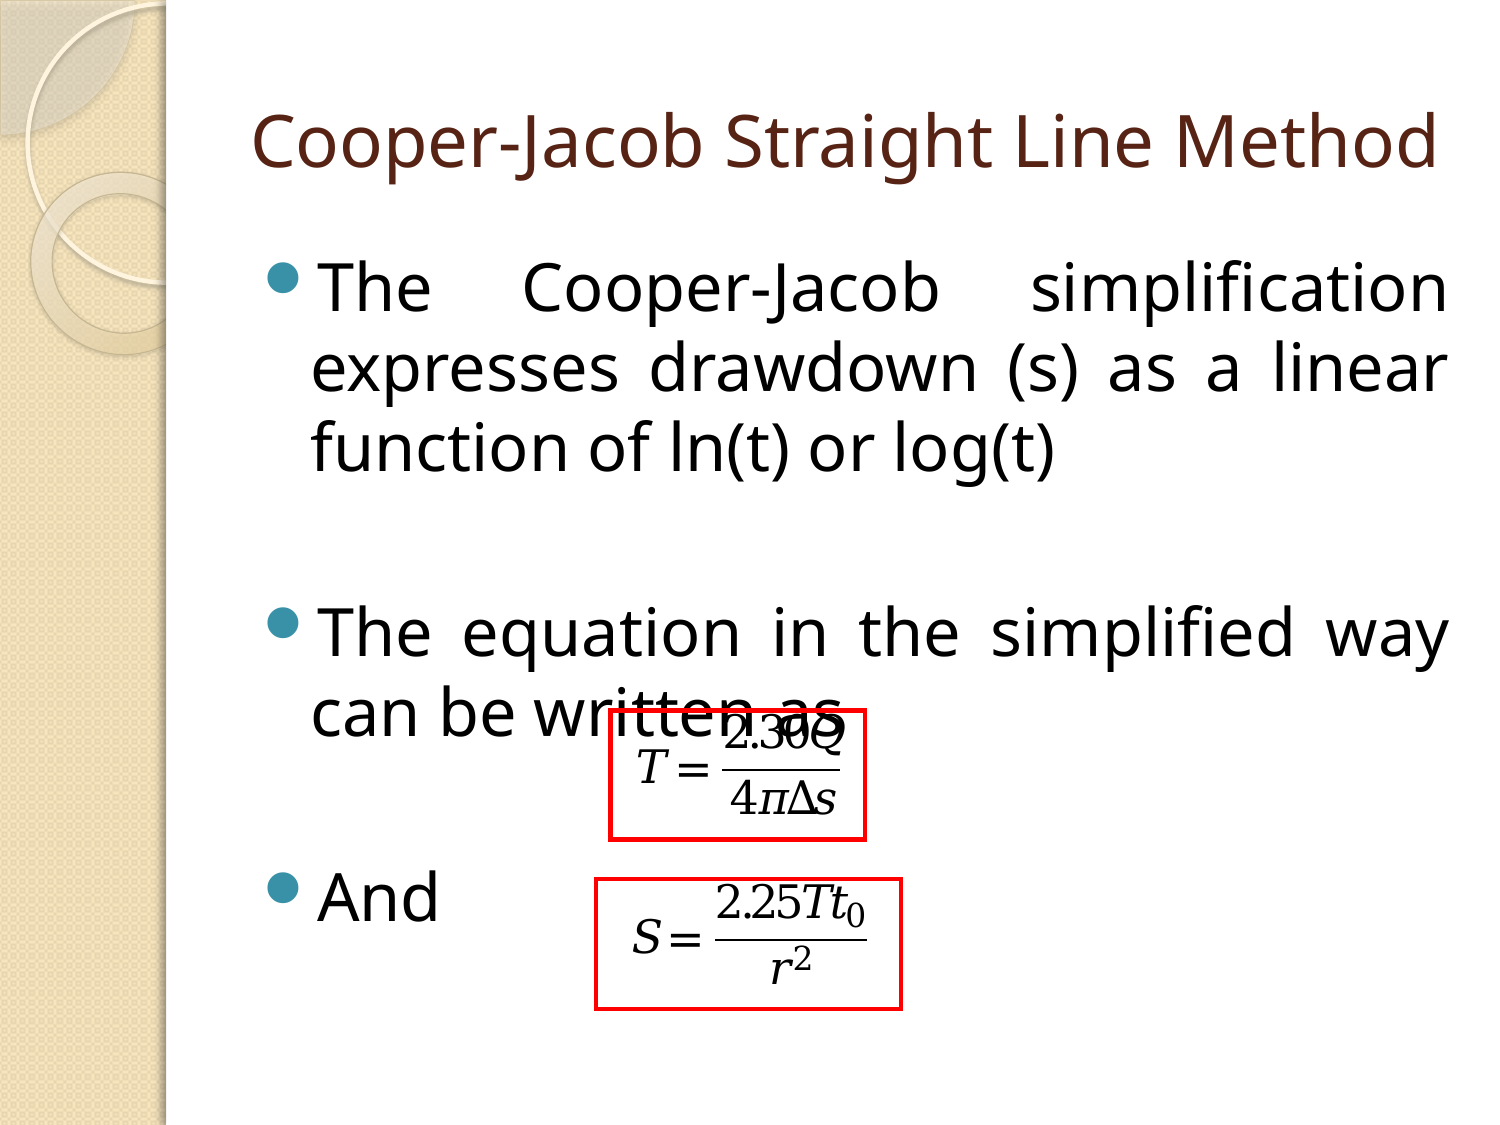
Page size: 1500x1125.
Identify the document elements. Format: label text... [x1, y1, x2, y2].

list The Cooper-Jacob simplification expresses drawdown (s) as a linear function of ln(t) or log(t) The equation in the simplified way can be written as And [235, 237, 1466, 1025]
picture [612, 712, 863, 838]
title Cooper-Jacob Straight Line Method [235, 45, 1466, 233]
picture [598, 881, 899, 1007]
